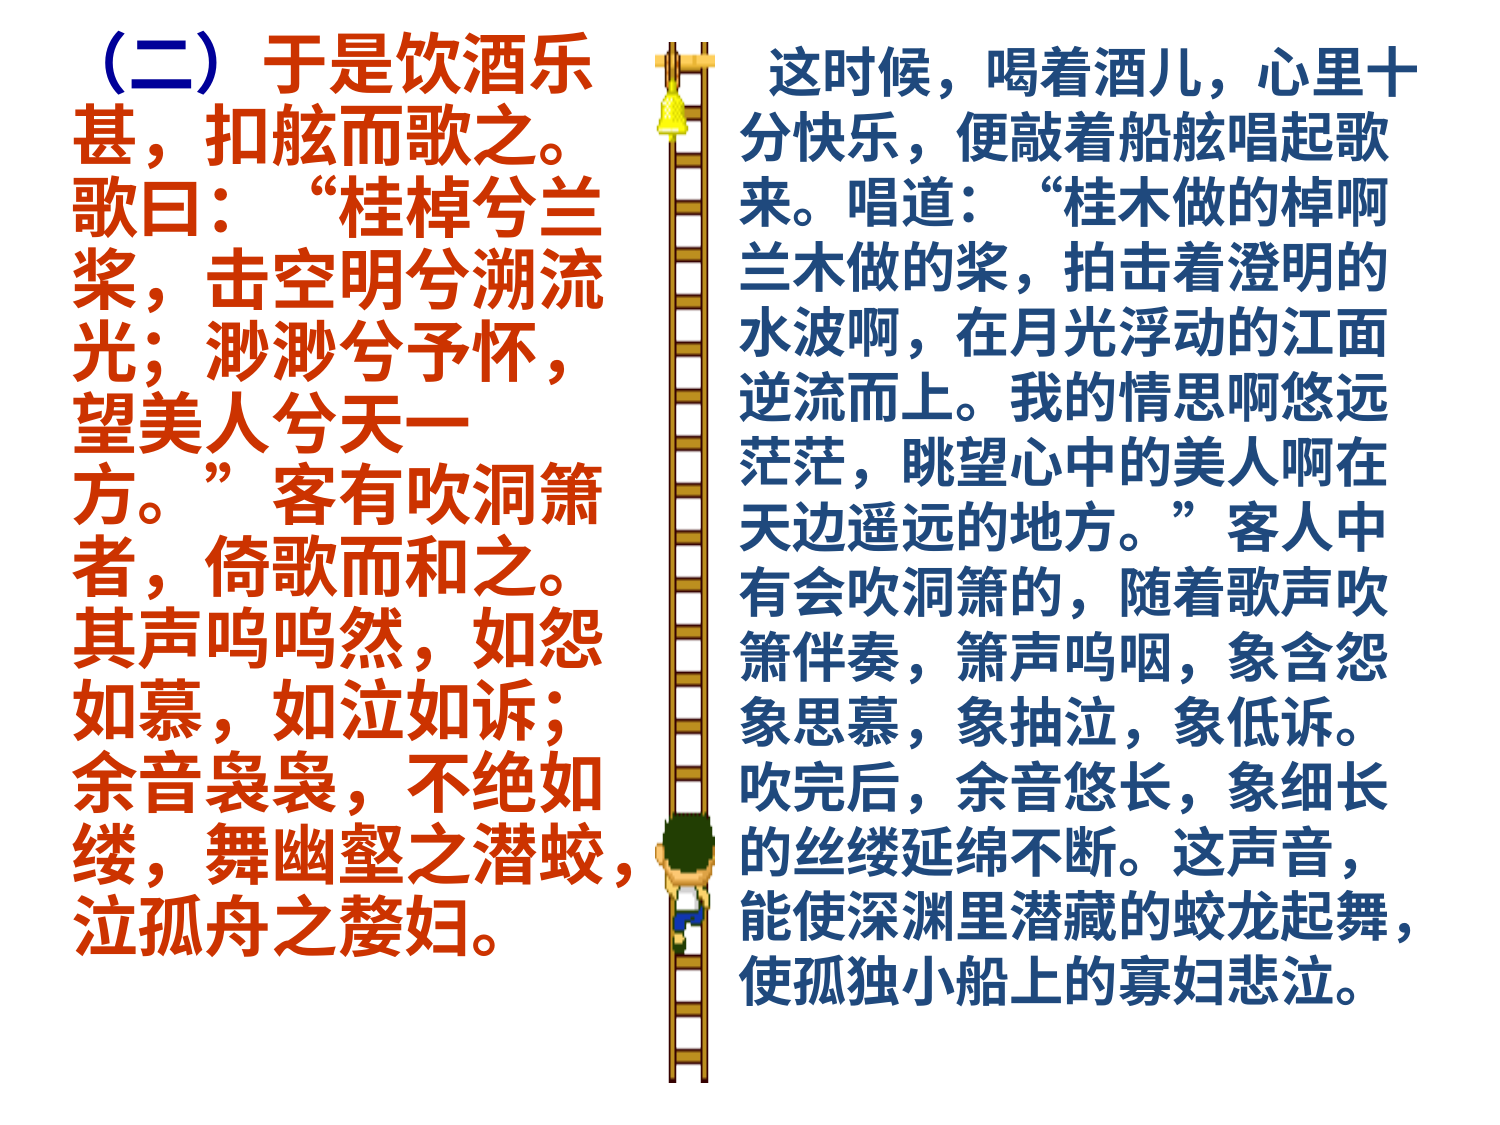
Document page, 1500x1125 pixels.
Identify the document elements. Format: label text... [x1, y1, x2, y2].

picture [655, 42, 715, 1083]
text_box 这时候，喝着酒儿，心里十分快乐，便敲着船舷唱起歌来。唱道：“桂木做的棹啊兰木做的桨，拍击着澄明的水波啊，在月光浮动的江面逆流而上。我的情思啊悠远茫茫，眺望心中的美人啊在天边遥远的地方。”客人中有会吹洞箫的，随着歌声吹箫伴奏，箫声呜咽，象含怨象思慕，象抽泣，象低诉。吹完后，余音悠长，象细长的丝缕延绵不断。这声音，能使深渊里潜藏的蛟龙起舞，使孤独小船上的寡妇悲泣。 [667, 30, 1441, 1083]
list （二）于是饮酒乐甚，扣舷而歌之。歌曰：“桂棹兮兰桨，击空明兮溯流光；渺渺兮予怀，望美人兮天一方。”客有吹洞箫者，倚歌而和之。其声呜呜然，如怨如慕，如泣如诉；余音袅袅，不绝如缕，舞幽壑之潜蛟，泣孤舟之嫠妇。 [0, 23, 674, 1102]
